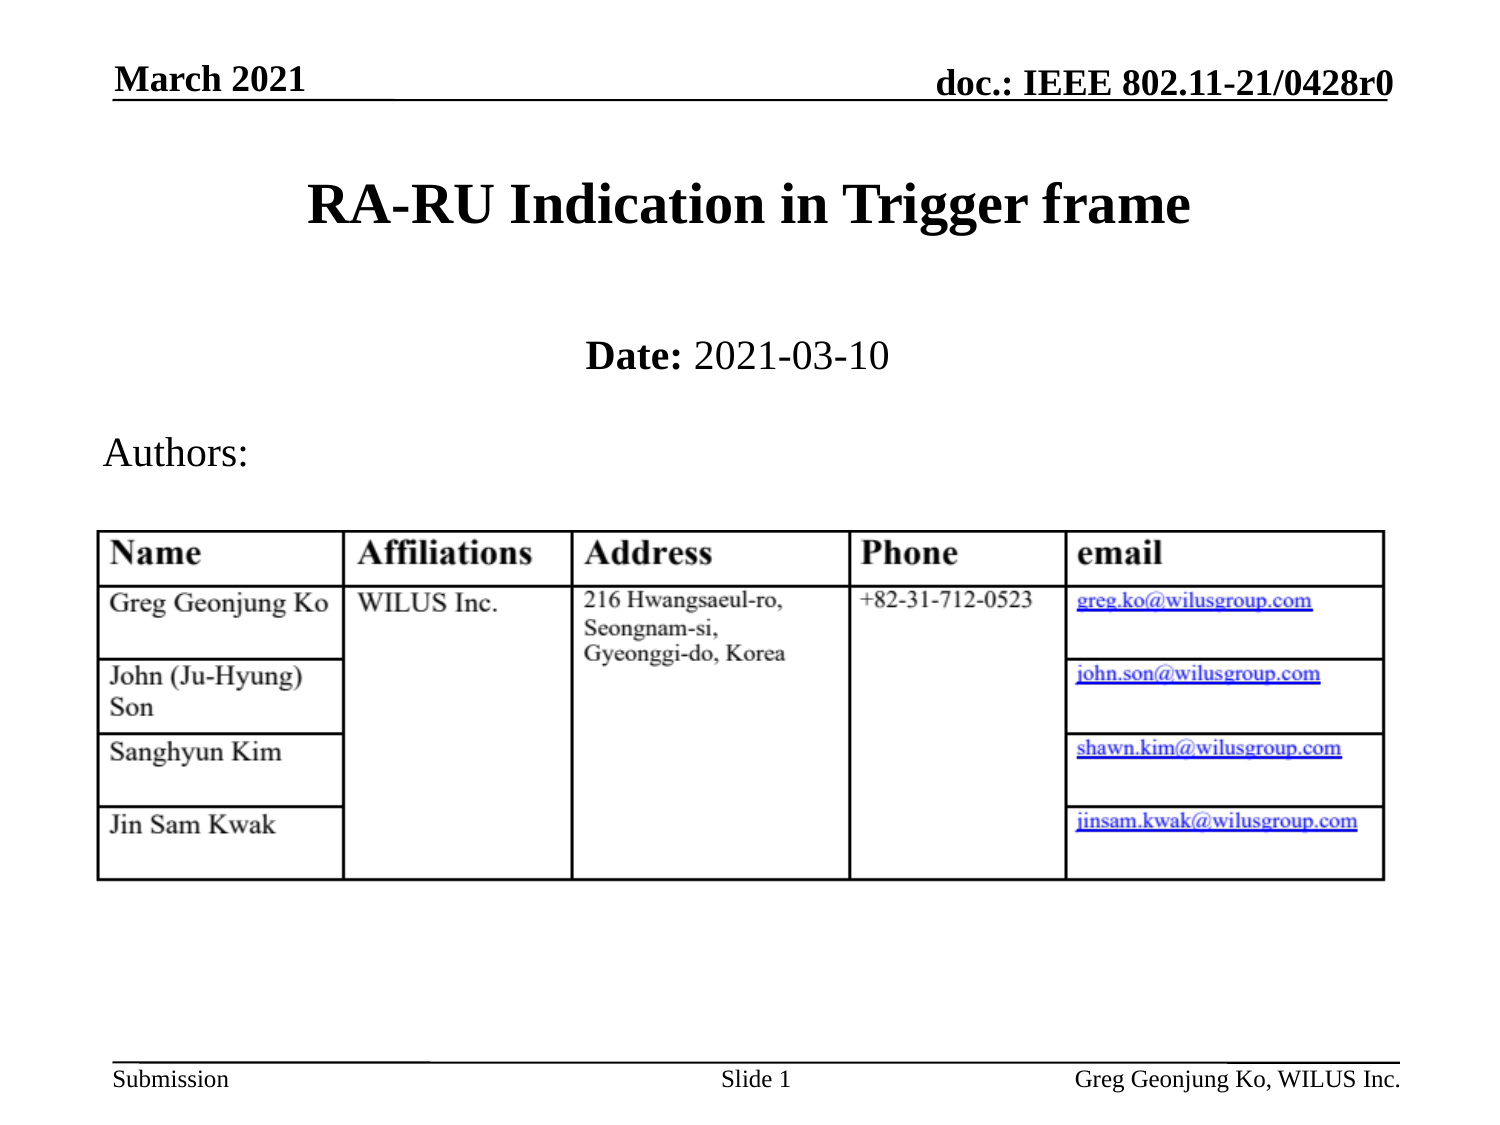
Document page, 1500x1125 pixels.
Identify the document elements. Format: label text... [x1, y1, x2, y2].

text_box Authors: [87, 417, 325, 480]
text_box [82, 530, 1412, 920]
slide_number Slide 1 [712, 1061, 800, 1123]
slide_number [114, 54, 493, 100]
footer Greg Geonjung Ko, WILUS Inc. [902, 1061, 1402, 1093]
text_box Date: 2021-03-10 [100, 320, 1376, 386]
title RA-RU Indication in Trigger frame [112, 112, 1388, 288]
